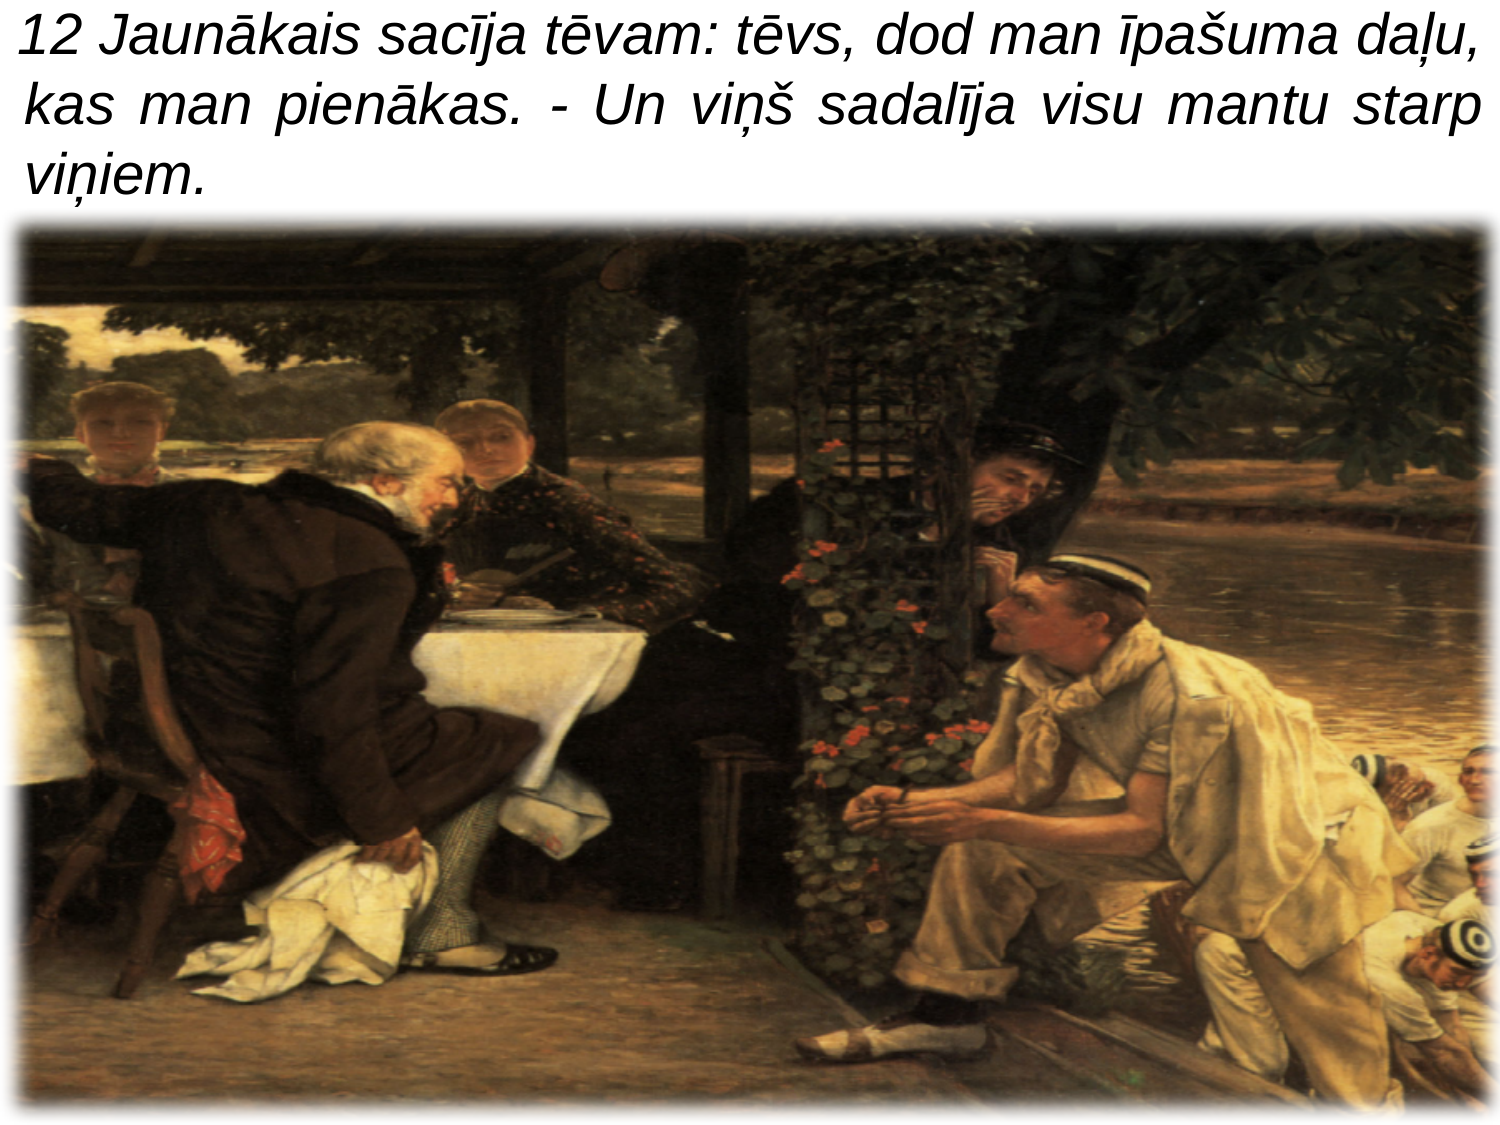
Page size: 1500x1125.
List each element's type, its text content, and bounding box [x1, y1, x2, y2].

list 12 Jaunākais sacīja tēvam: tēvs, dod man īpašuma daļu, kas man pienākas. - Un viņš sadalīja visu mantu starp viņiem. [0, 0, 1500, 207]
picture [0, 207, 1500, 1125]
